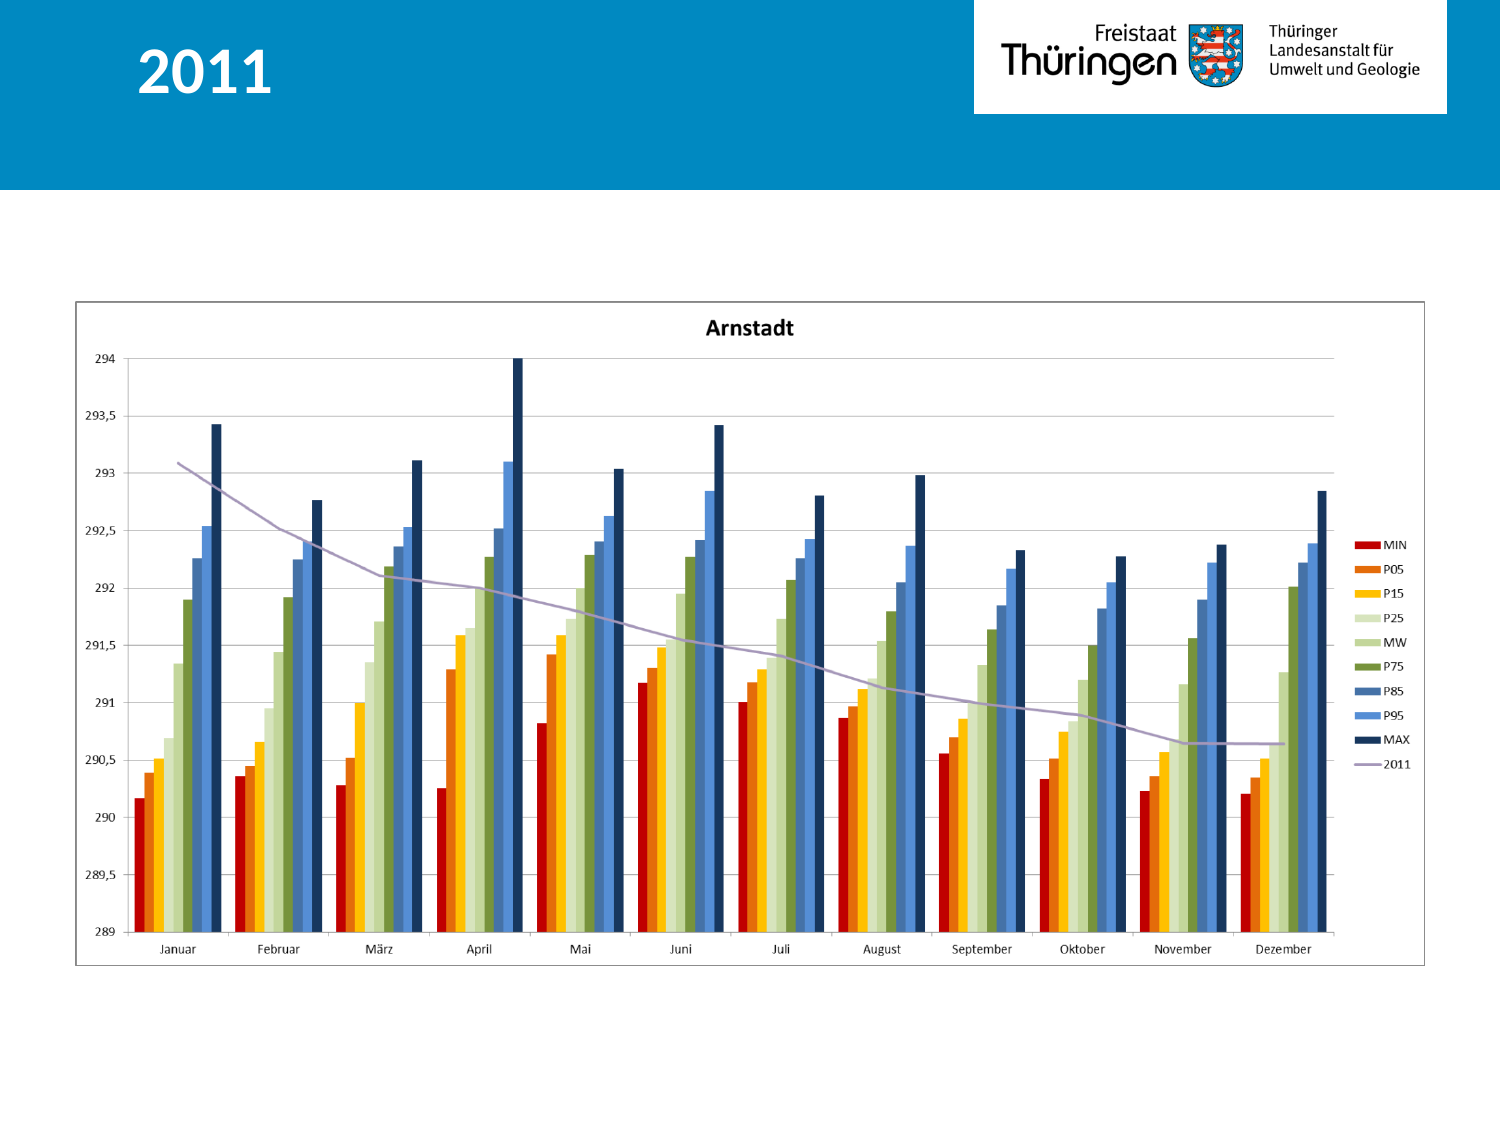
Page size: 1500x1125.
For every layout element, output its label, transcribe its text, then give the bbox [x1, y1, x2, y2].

text_box 2011 [64, 19, 845, 114]
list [74, 301, 1426, 966]
picture [975, 0, 1446, 113]
